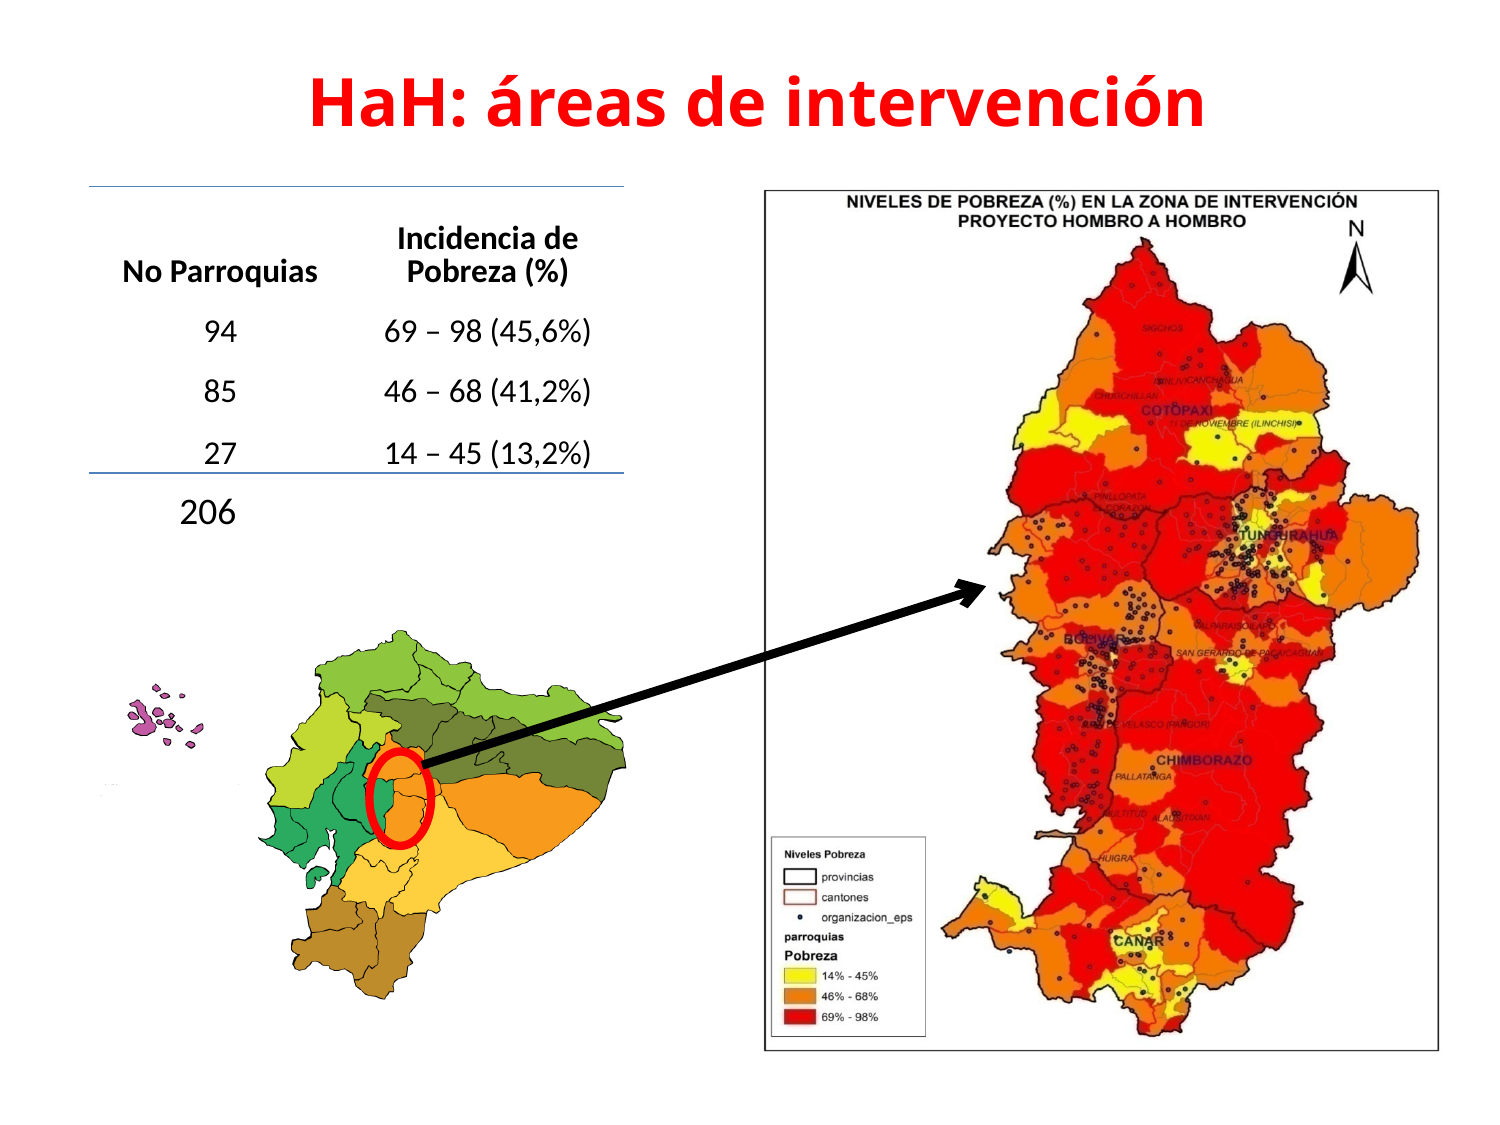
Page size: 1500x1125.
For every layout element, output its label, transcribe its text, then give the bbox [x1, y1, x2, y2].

table_cell 94 [89, 291, 352, 351]
picture [760, 186, 1442, 1053]
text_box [421, 585, 987, 766]
table_header No Parroquias [89, 187, 352, 291]
table_cell 14 – 45 (13,2%) [352, 410, 624, 472]
picture [100, 617, 639, 1013]
text_box 206 [147, 479, 349, 540]
text_box HaH: áreas de intervención [25, 17, 1490, 183]
table_cell 27 [89, 410, 352, 472]
table_cell 46 – 68 (41,2%) [352, 351, 624, 410]
table_cell 85 [89, 351, 352, 410]
table_cell 69 – 98 (45,6%) [352, 291, 624, 351]
table_header Incidencia de Pobreza (%) [352, 187, 624, 291]
